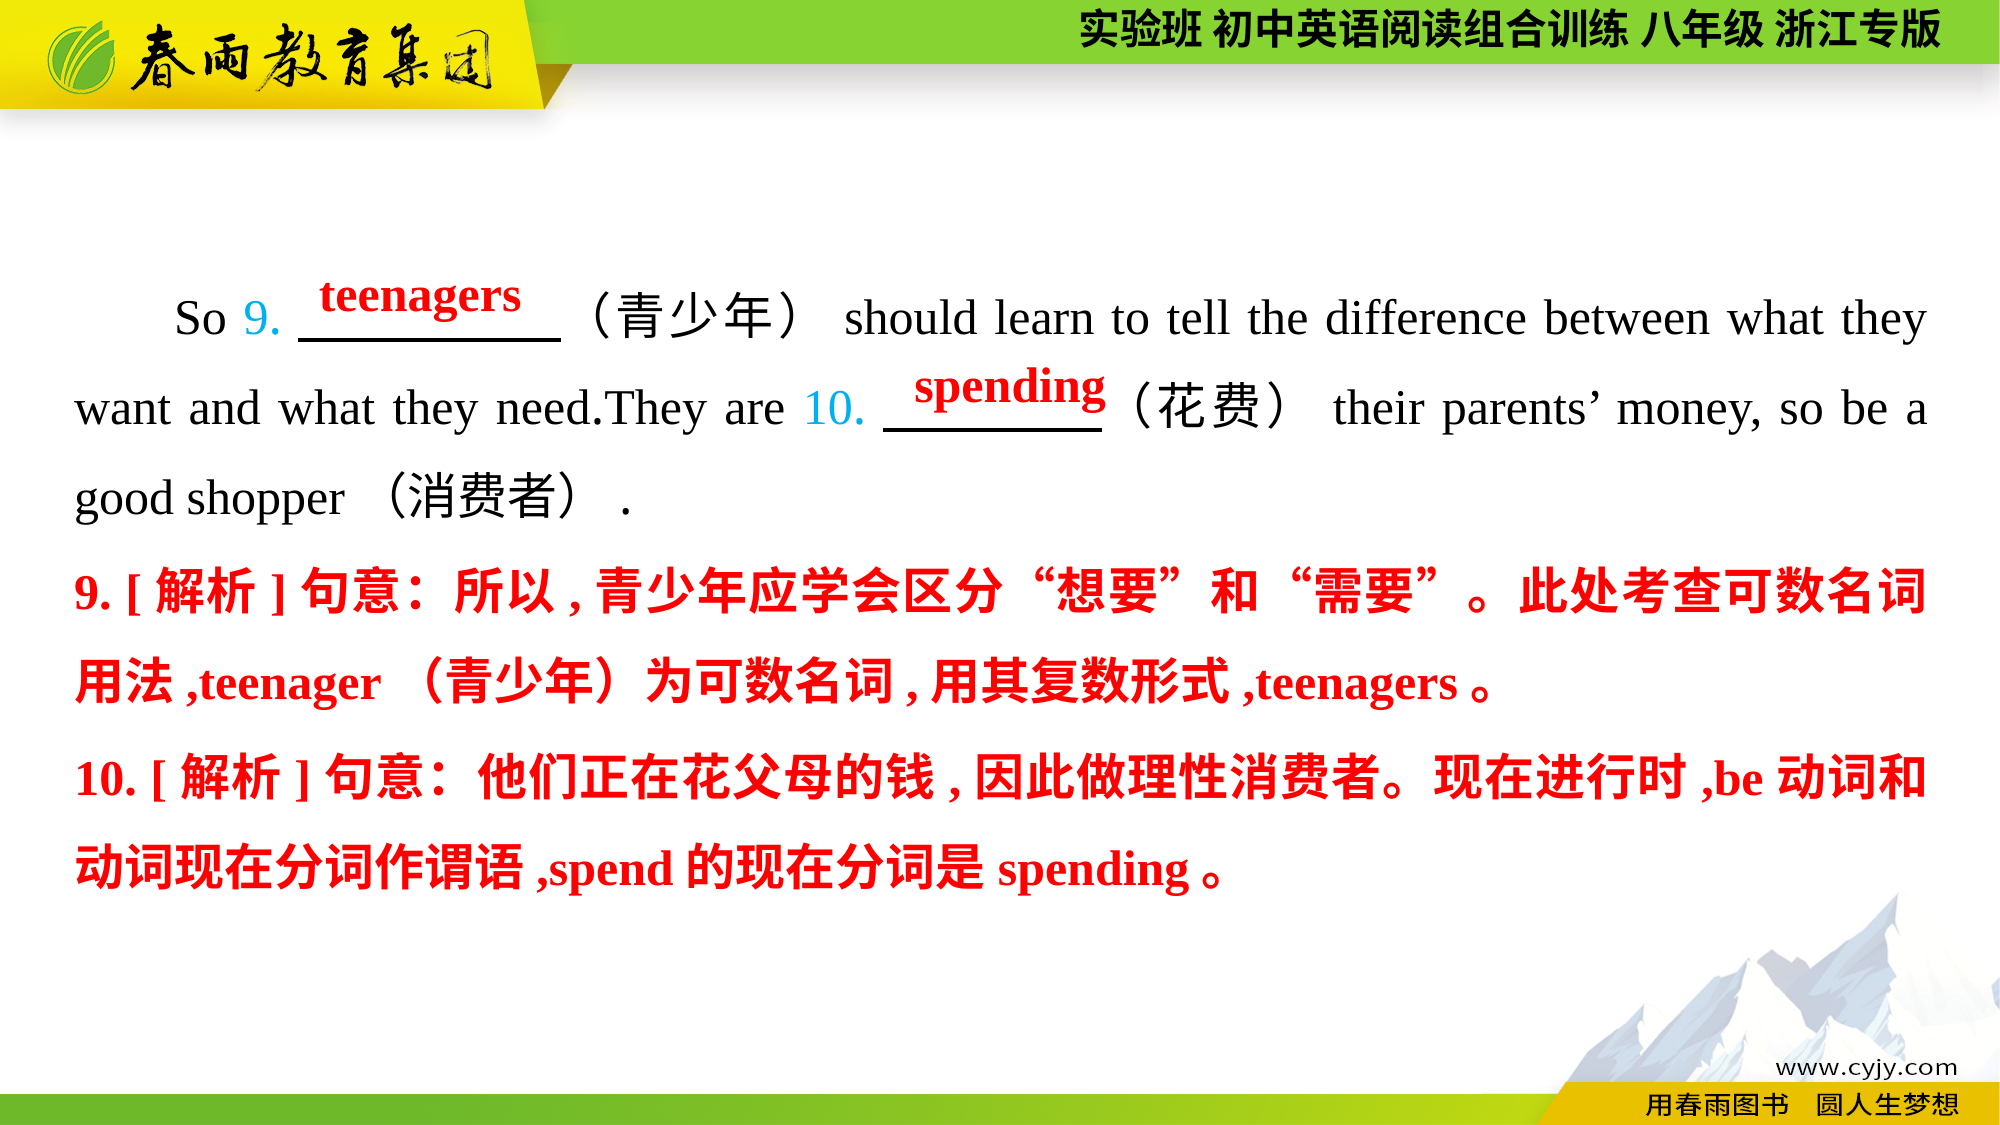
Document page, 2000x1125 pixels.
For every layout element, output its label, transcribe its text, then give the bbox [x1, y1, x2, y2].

text_box spending [899, 345, 1122, 421]
picture [0, 0, 2000, 1125]
text_box 10. [解析]句意：他们正在花父母的钱,因此做理性消费者。现在进行时,be动词和动词现在分词作谓语,spend的现在分词是spending。 [59, 717, 1944, 903]
list So 9. （青少年）should learn to tell the difference between what they want and what they need.They are 10. （花费）their parents’ money, so be a good shopper（消费者）. [59, 246, 1944, 535]
text_box teenagers [304, 254, 537, 330]
text_box 9. [解析]句意：所以,青少年应学会区分“想要”和“需要”。此处考查可数名词用法,teenager（青少年）为可数名词,用其复数形式,teenagers。 [59, 535, 1944, 717]
